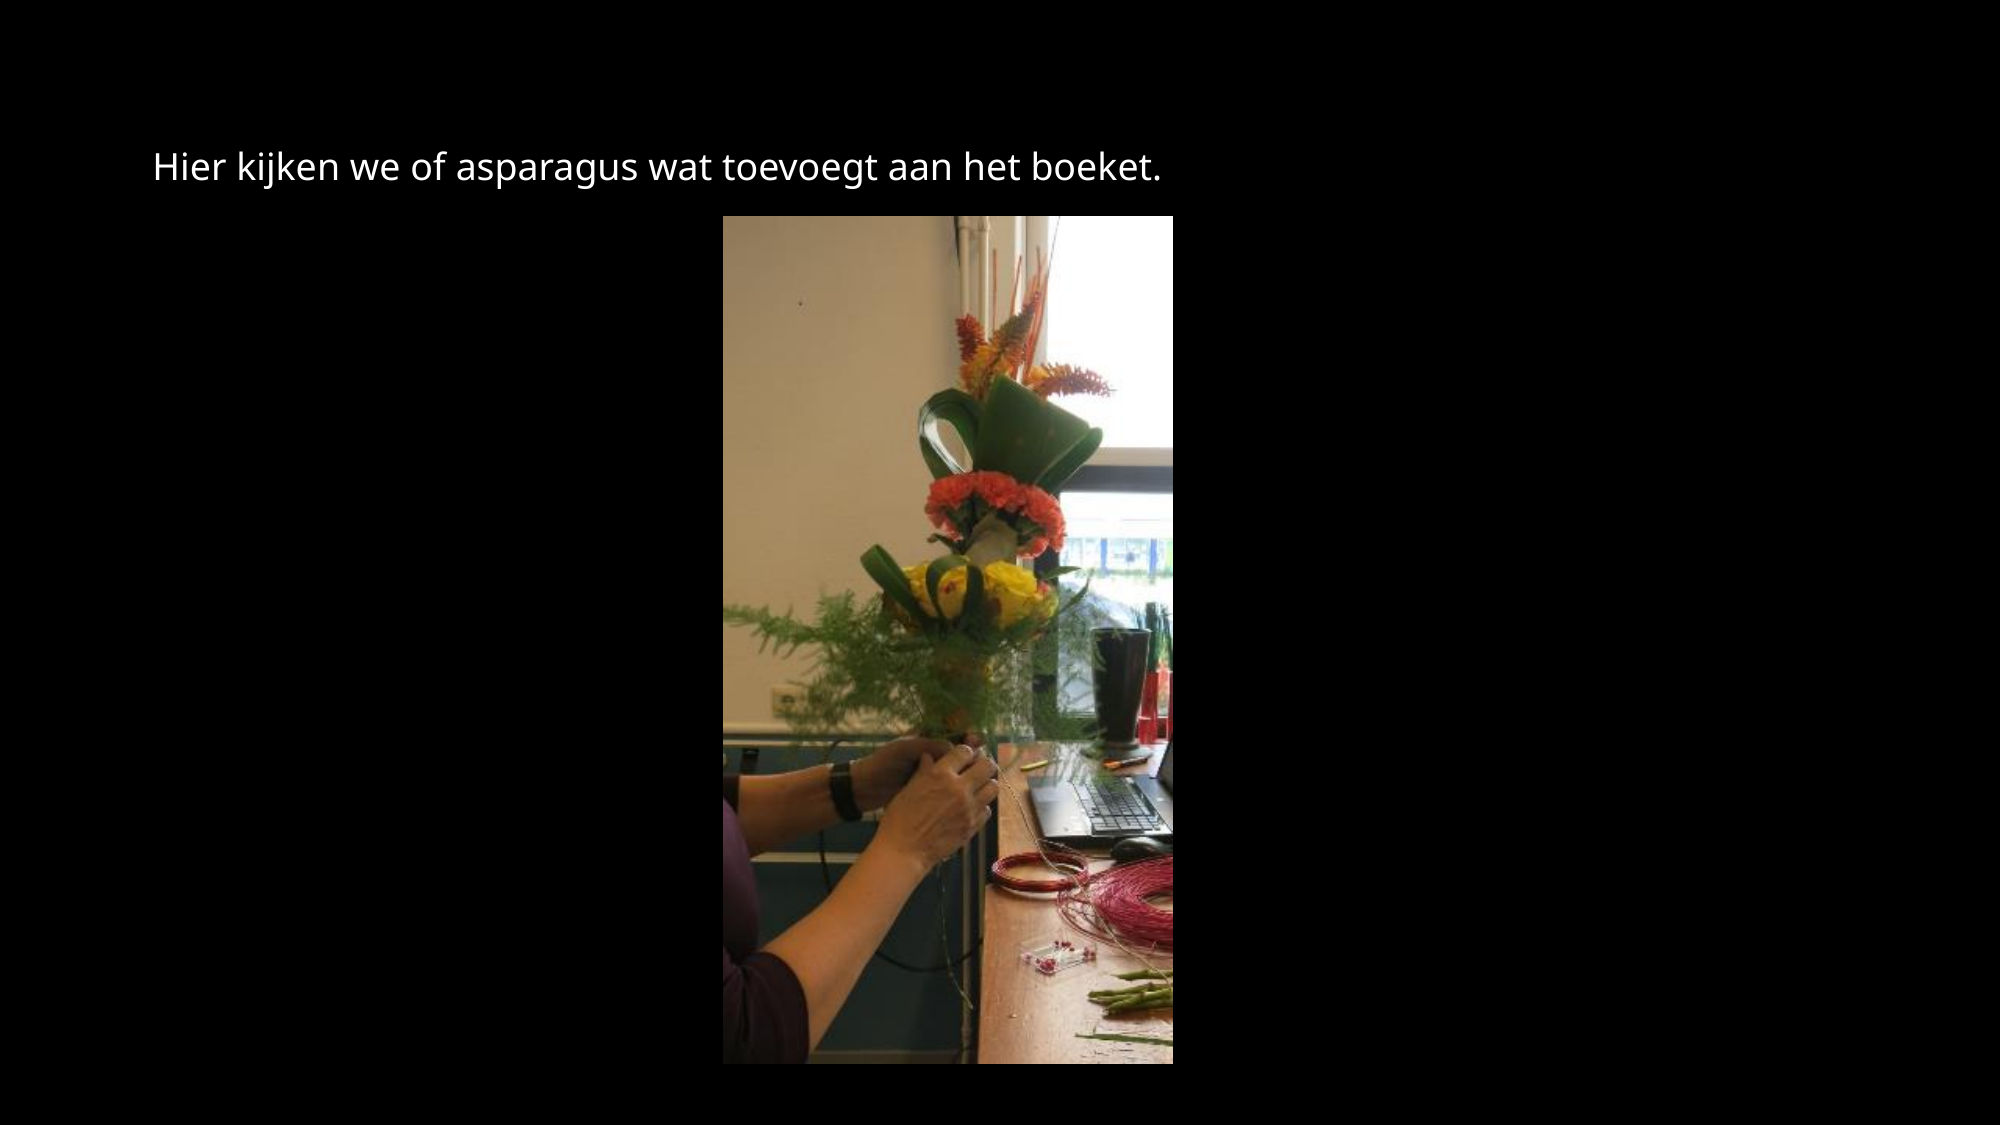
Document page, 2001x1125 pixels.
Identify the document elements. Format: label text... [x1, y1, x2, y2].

title Hier kijken we of asparagus wat toevoegt aan het boeket. [137, 59, 1863, 278]
picture [722, 216, 1173, 1064]
